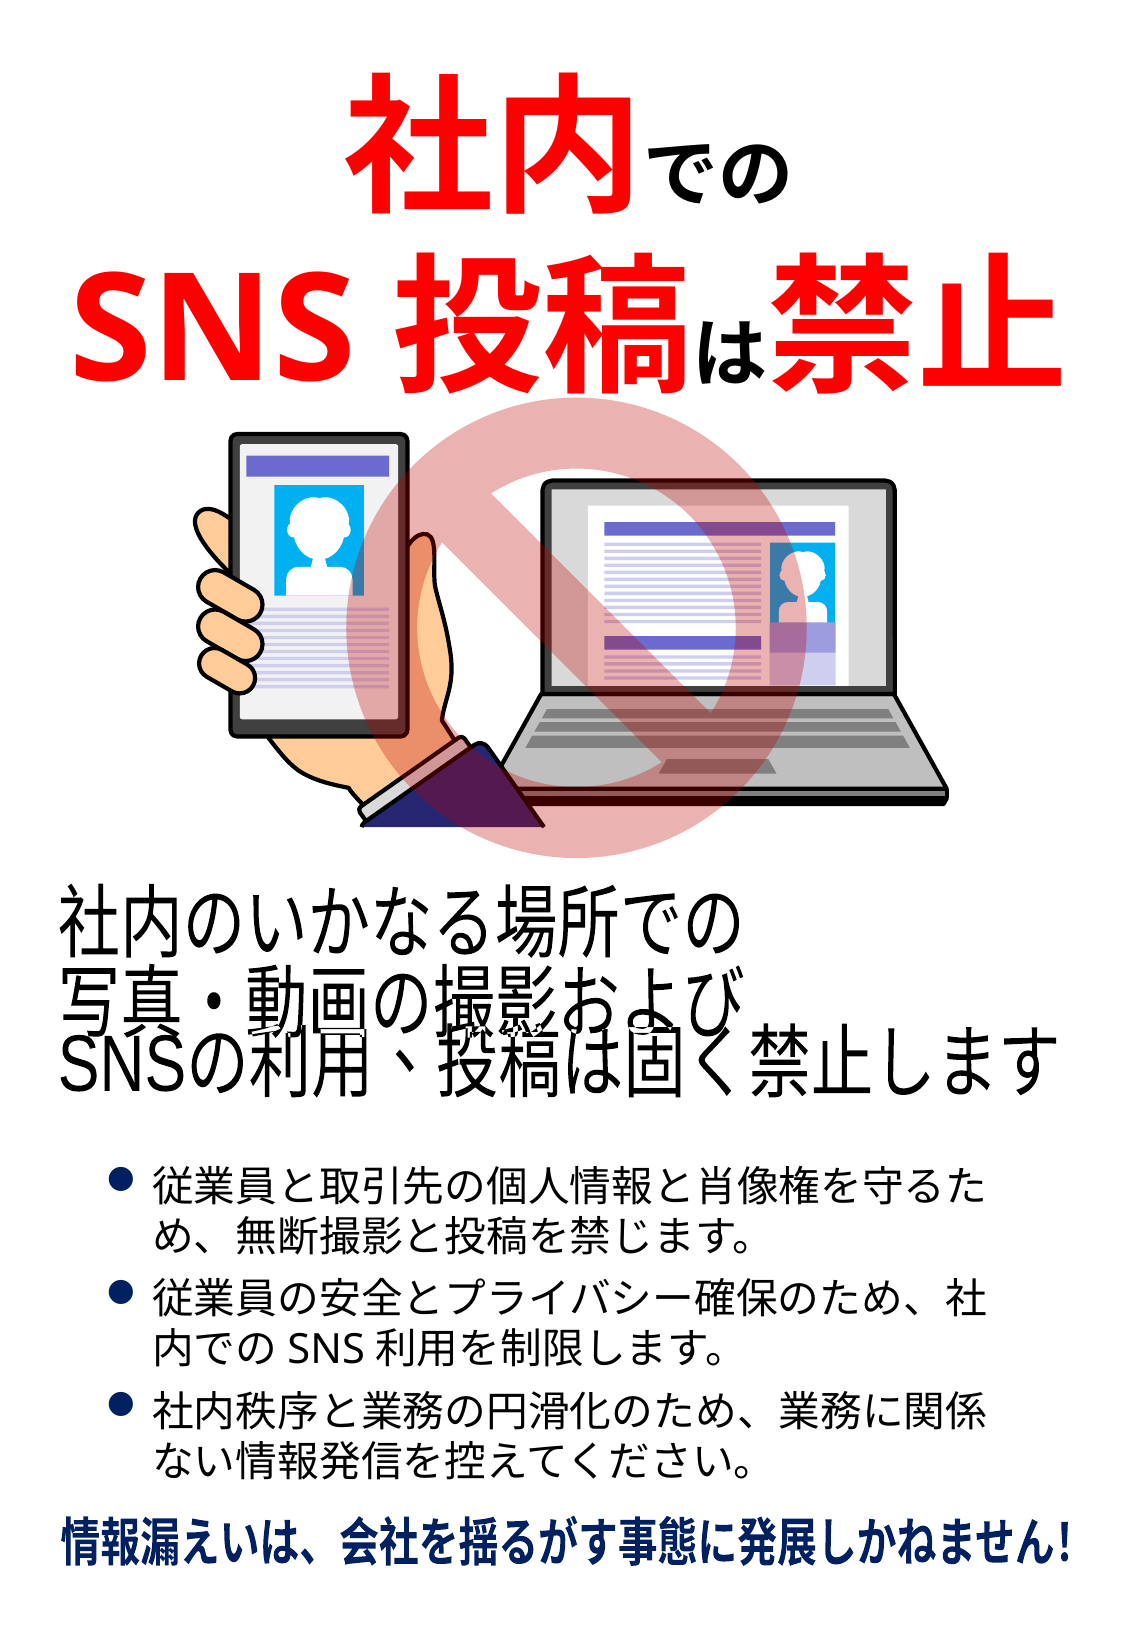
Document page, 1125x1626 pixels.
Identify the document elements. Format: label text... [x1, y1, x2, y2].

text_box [195, 397, 948, 859]
text_box 社内での SNS投稿は禁止 [54, 42, 1083, 418]
text_box 従業員と取引先の個人情報と肖像権を守るため、無断撮影と投稿を禁じます。 従業員の安全とプライバシー確保のため、社内でのSNS利用を制限します。 社内秩序と業務の円滑化のため、業務に関係ない情報発信を控えてください。 [90, 1152, 1035, 1493]
